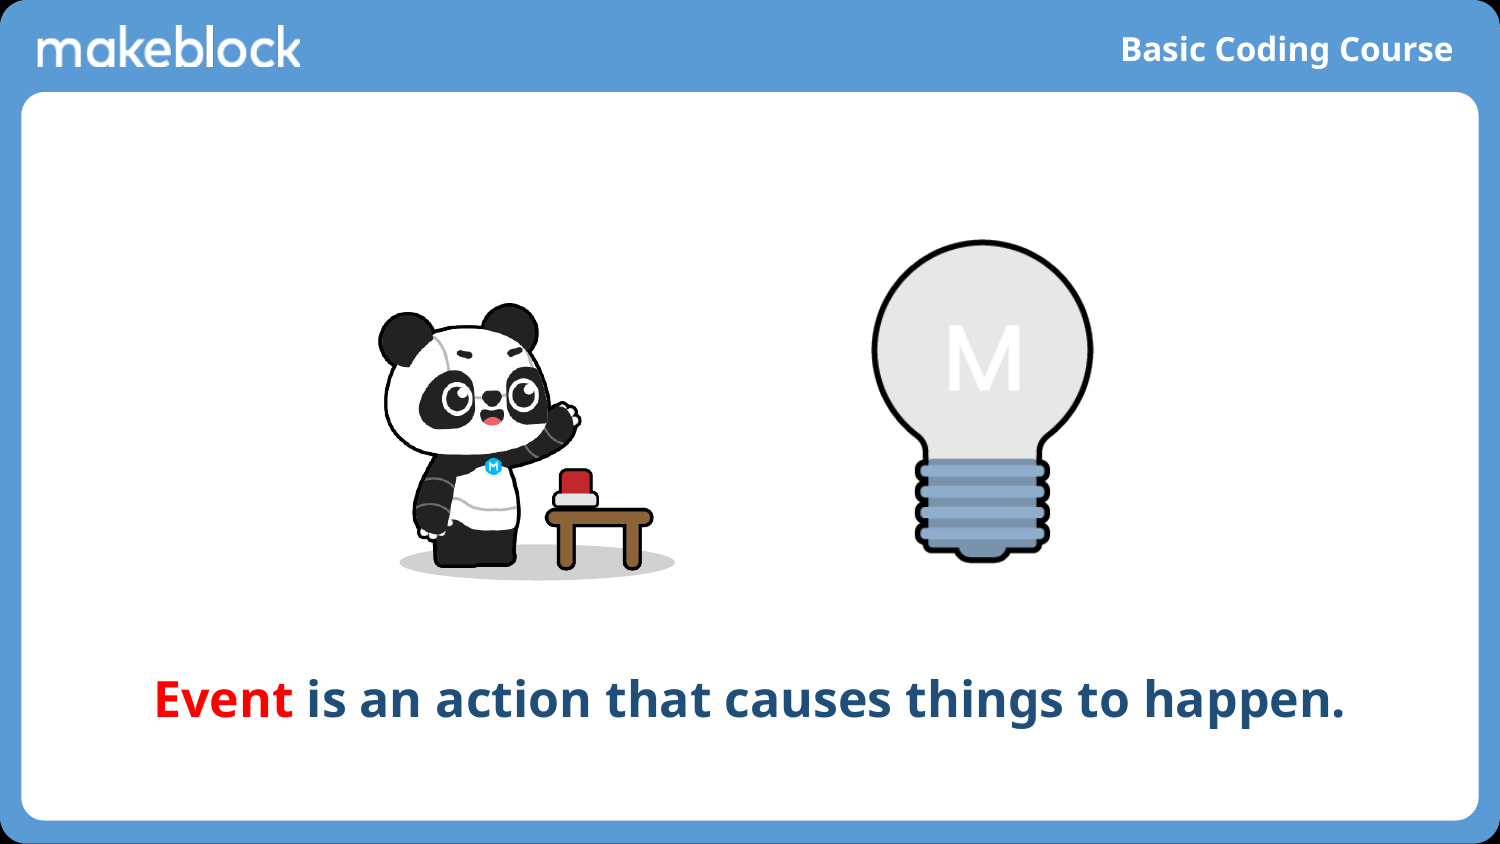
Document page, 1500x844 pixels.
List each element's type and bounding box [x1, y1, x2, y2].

text_box [378, 303, 655, 571]
text_box [0, 0, 1500, 844]
picture [871, 239, 1094, 564]
